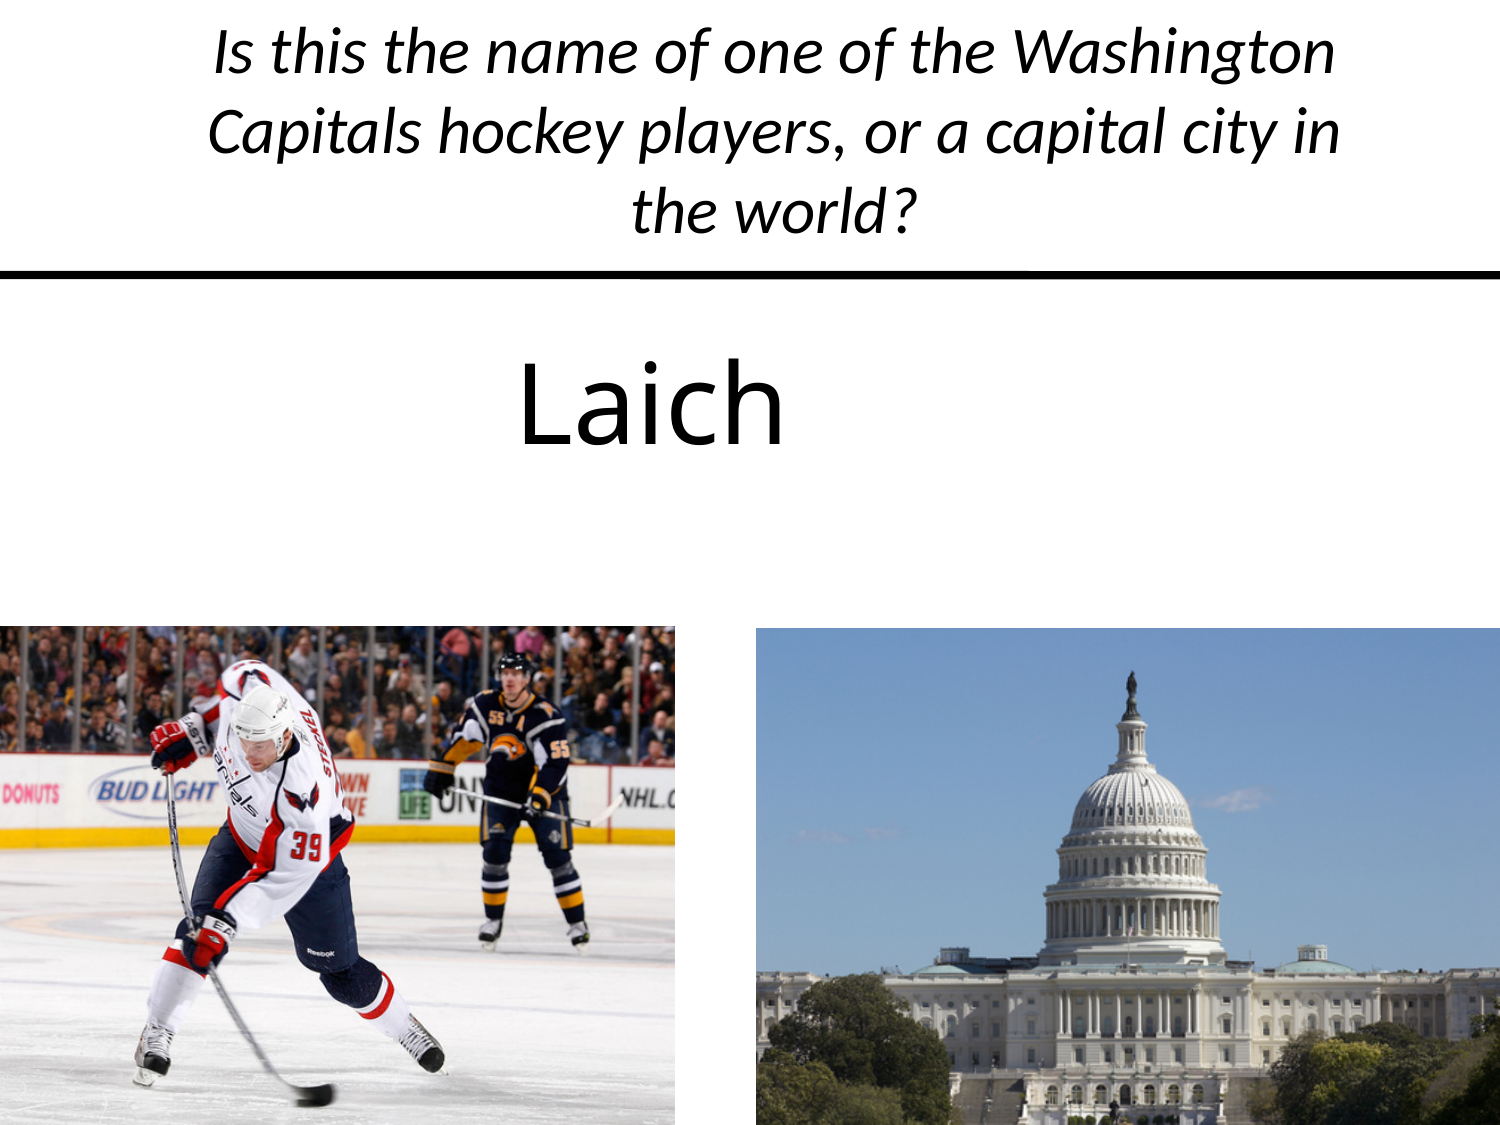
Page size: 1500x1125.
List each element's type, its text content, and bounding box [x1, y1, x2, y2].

picture [0, 625, 676, 1125]
picture [755, 627, 1500, 1125]
text_box Is this the name of one of the Washington Capitals hockey players, or a capital city in the world? [174, 0, 1375, 255]
text_box Laich [499, 324, 1025, 475]
